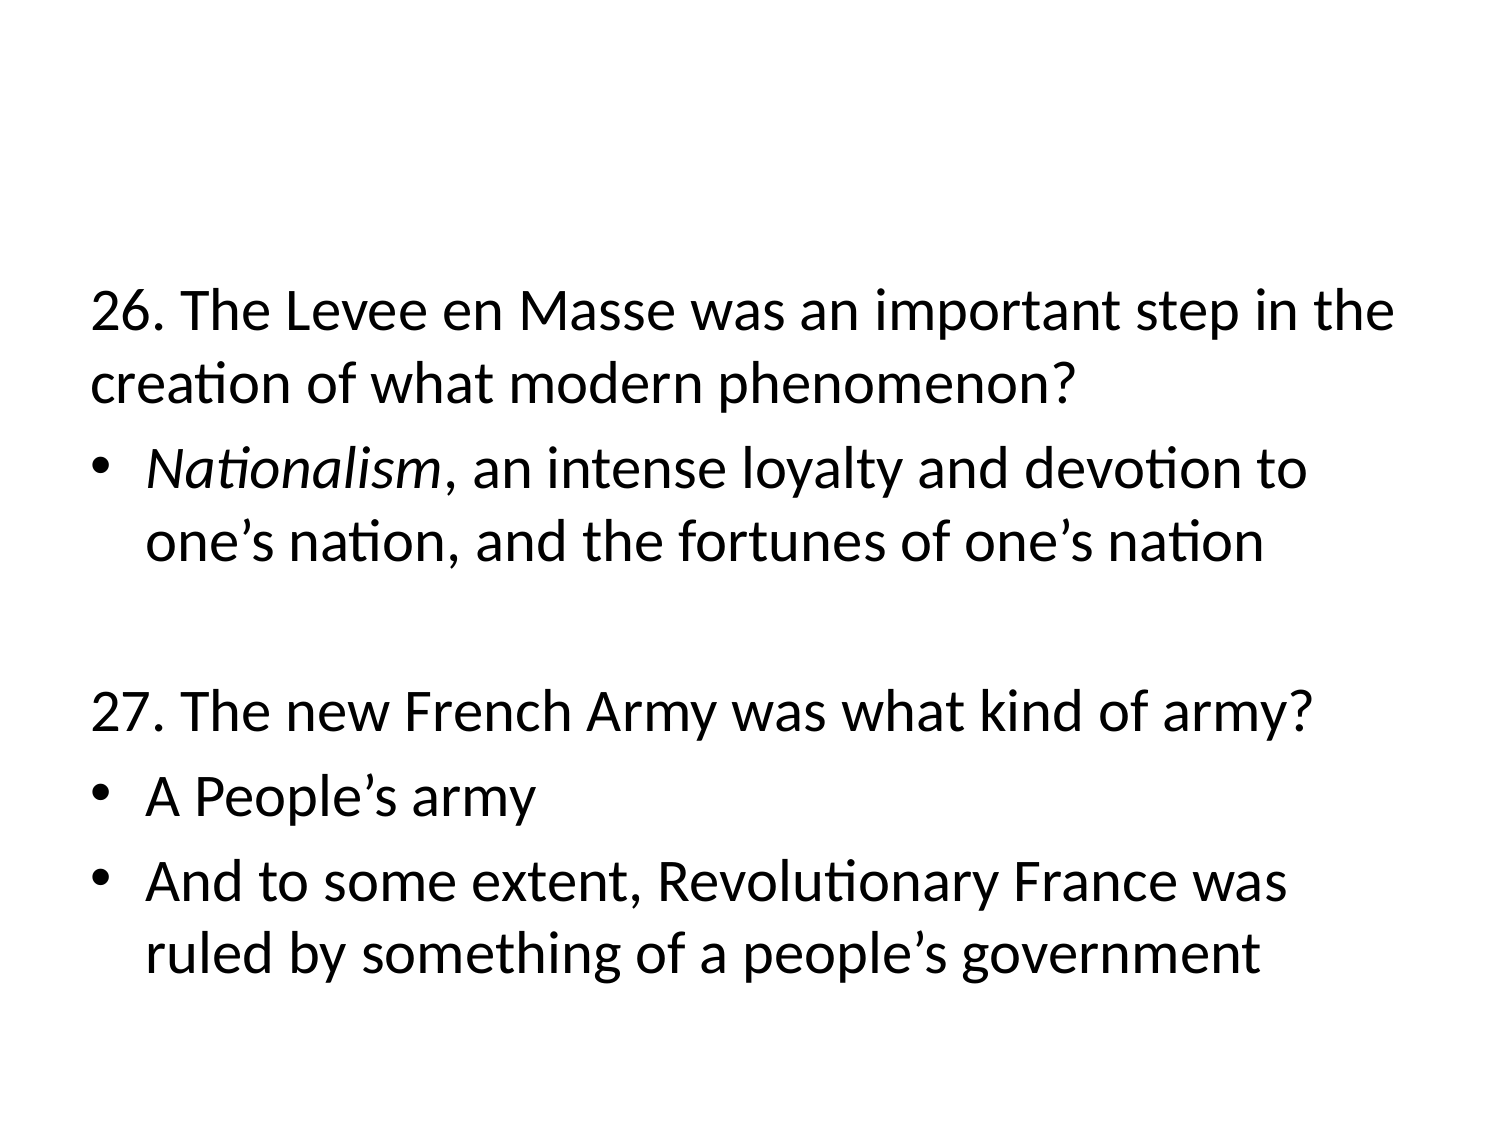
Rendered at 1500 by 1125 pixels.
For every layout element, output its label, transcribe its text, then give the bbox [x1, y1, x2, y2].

list 26. The Levee en Masse was an important step in the creation of what modern phenomenon? Nationalism, an intense loyalty and devotion to one’s nation, and the fortunes of one’s nation 27. The new French Army was what kind of army? A People’s army And to some extent, Revolutionary France was ruled by something of a people’s government [75, 262, 1425, 1005]
